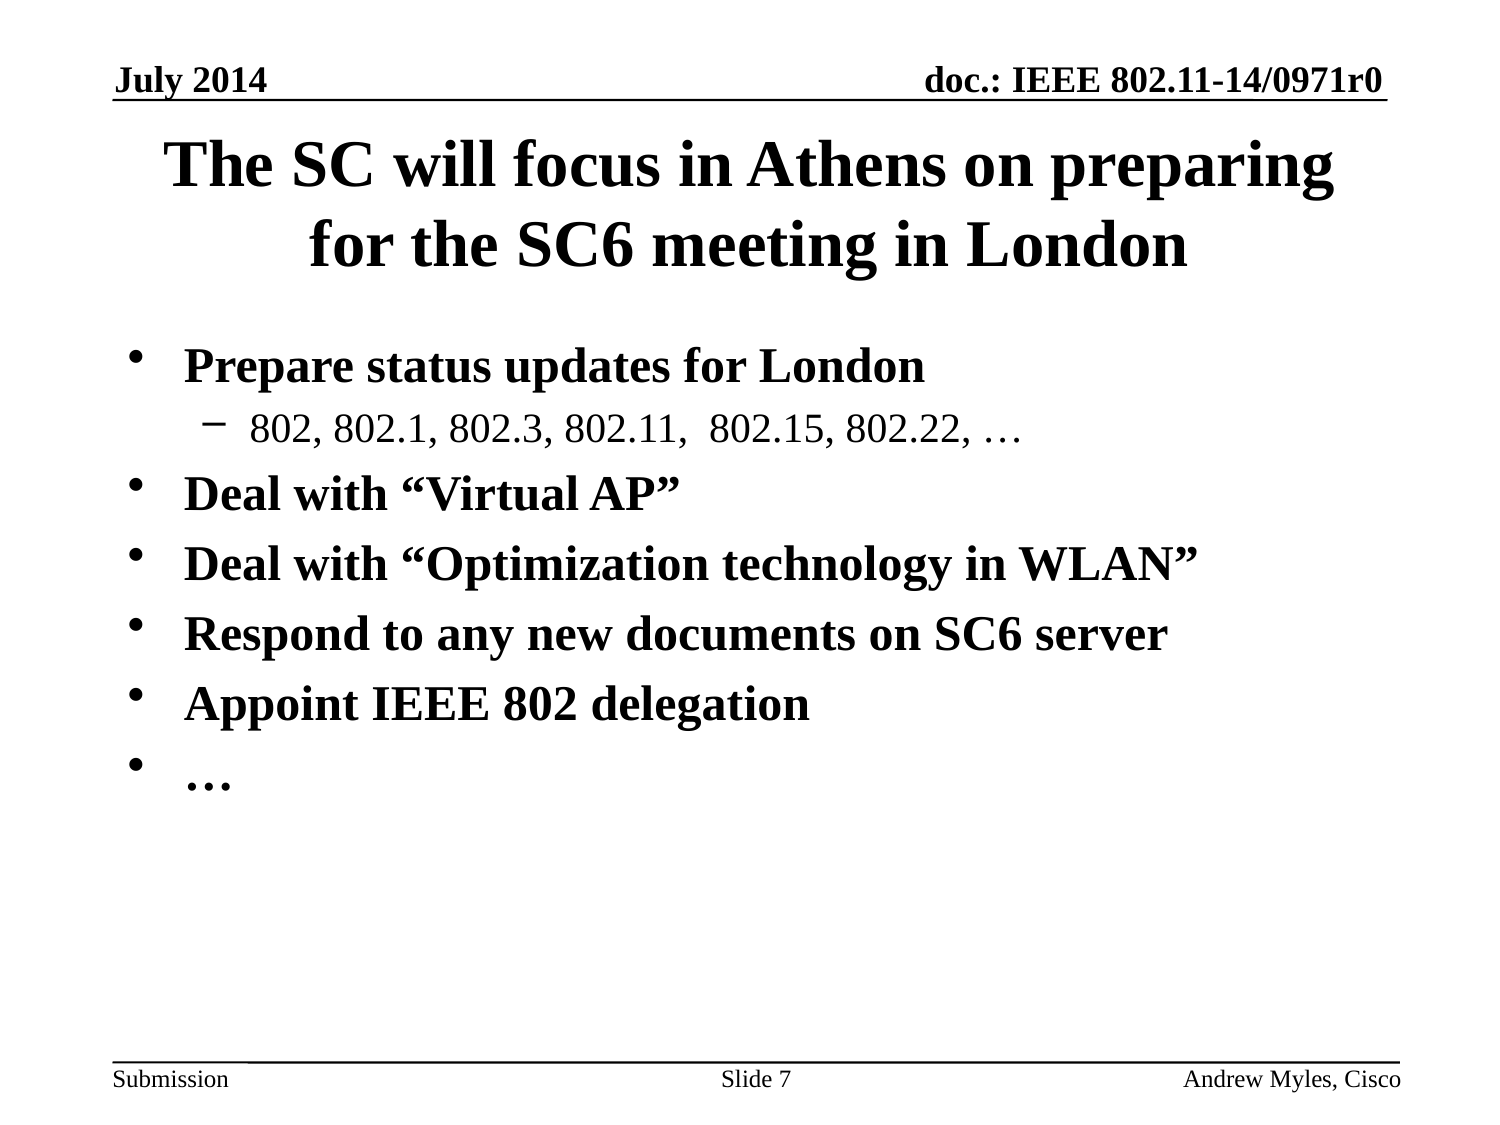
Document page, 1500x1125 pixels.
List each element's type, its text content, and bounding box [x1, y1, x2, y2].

slide_number Slide 7 [712, 1061, 800, 1093]
title The SC will focus in Athens on preparing for the SC6 meeting in London [112, 112, 1388, 288]
list Prepare status updates for London 802, 802.1, 802.3, 802.11, 802.15, 802.22, … Deal with “Virtual AP” Deal with “Optimization technology in WLAN” Respond to any new documents on SC6 server Appoint IEEE 802 delegation … [112, 324, 1388, 1001]
footer Andrew Myles, Cisco [1169, 1061, 1402, 1093]
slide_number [114, 54, 270, 101]
